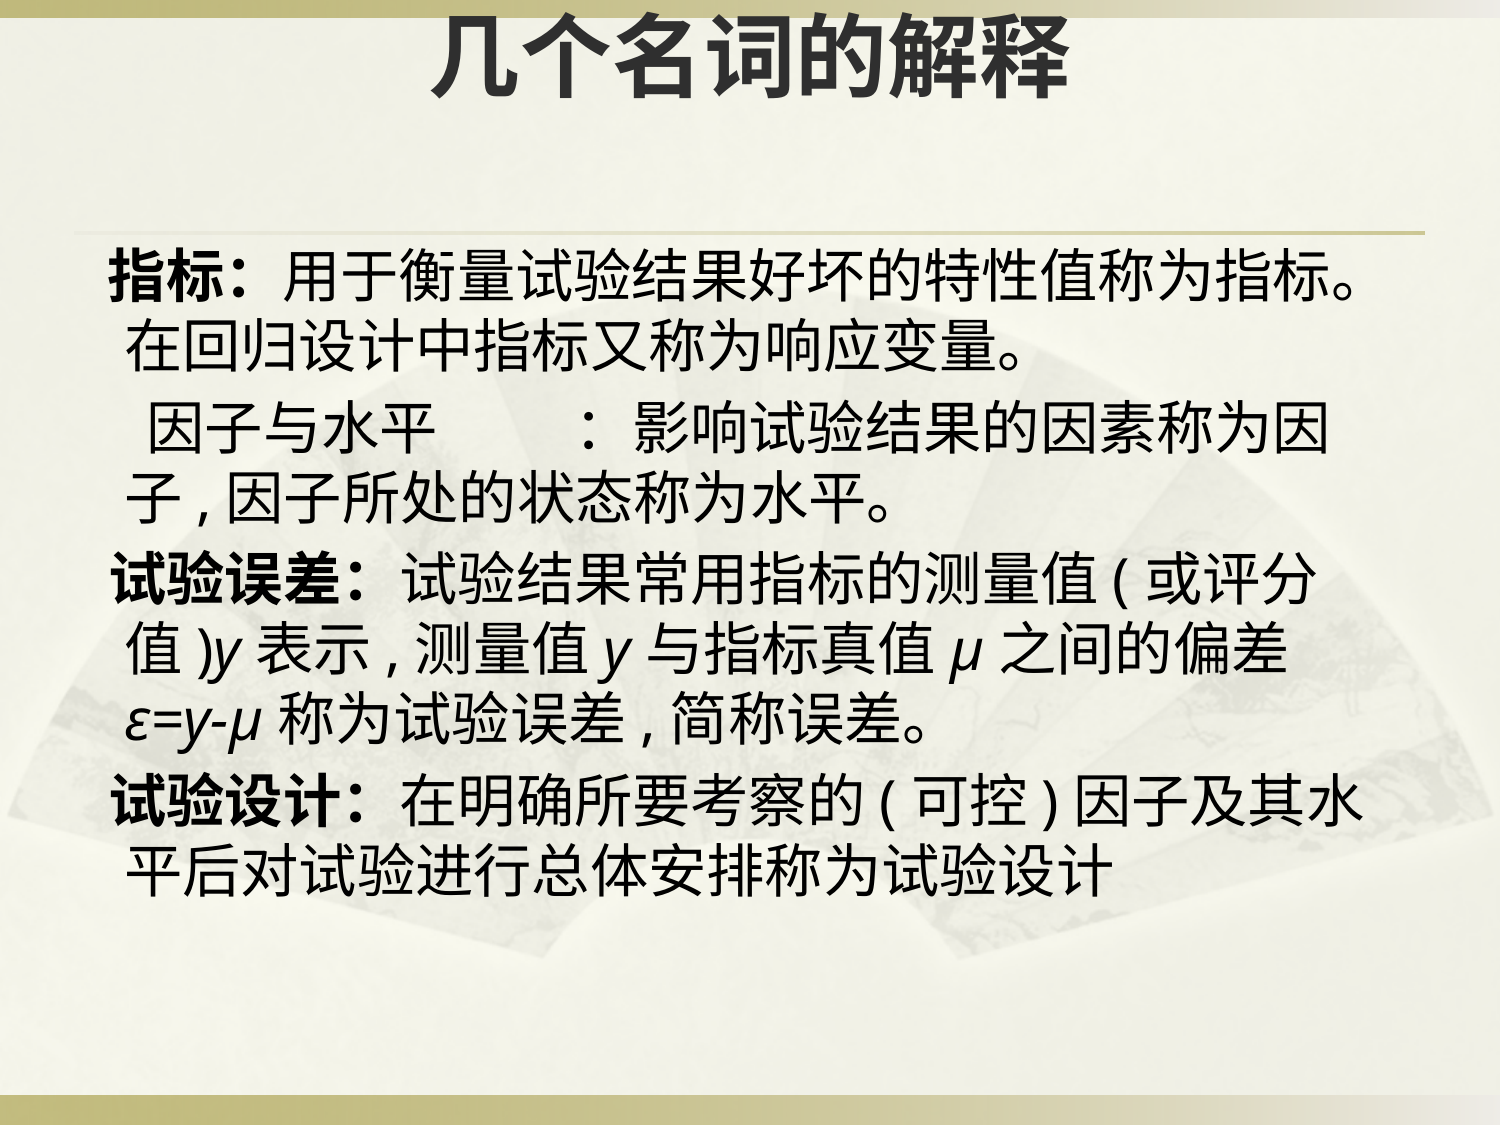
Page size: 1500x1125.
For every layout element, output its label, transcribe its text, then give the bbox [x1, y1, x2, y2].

title 几个名词的解释 [75, 45, 1425, 173]
list 指标：用于衡量试验结果好坏的特性值称为指标。在回归设计中指标又称为响应变量。 因子与水平 ：影响试验结果的因素称为因子,因子所处的状态称为水平。 试验误差：试验结果常用指标的测量值(或评分值)y表示,测量值y与指标真值μ之间的偏差ε=y-μ称为试验误差,简称误差。 试验设计：在明确所要考察的(可控)因子及其水平后对试验进行总体安排称为试验设计 [53, 231, 1404, 1001]
